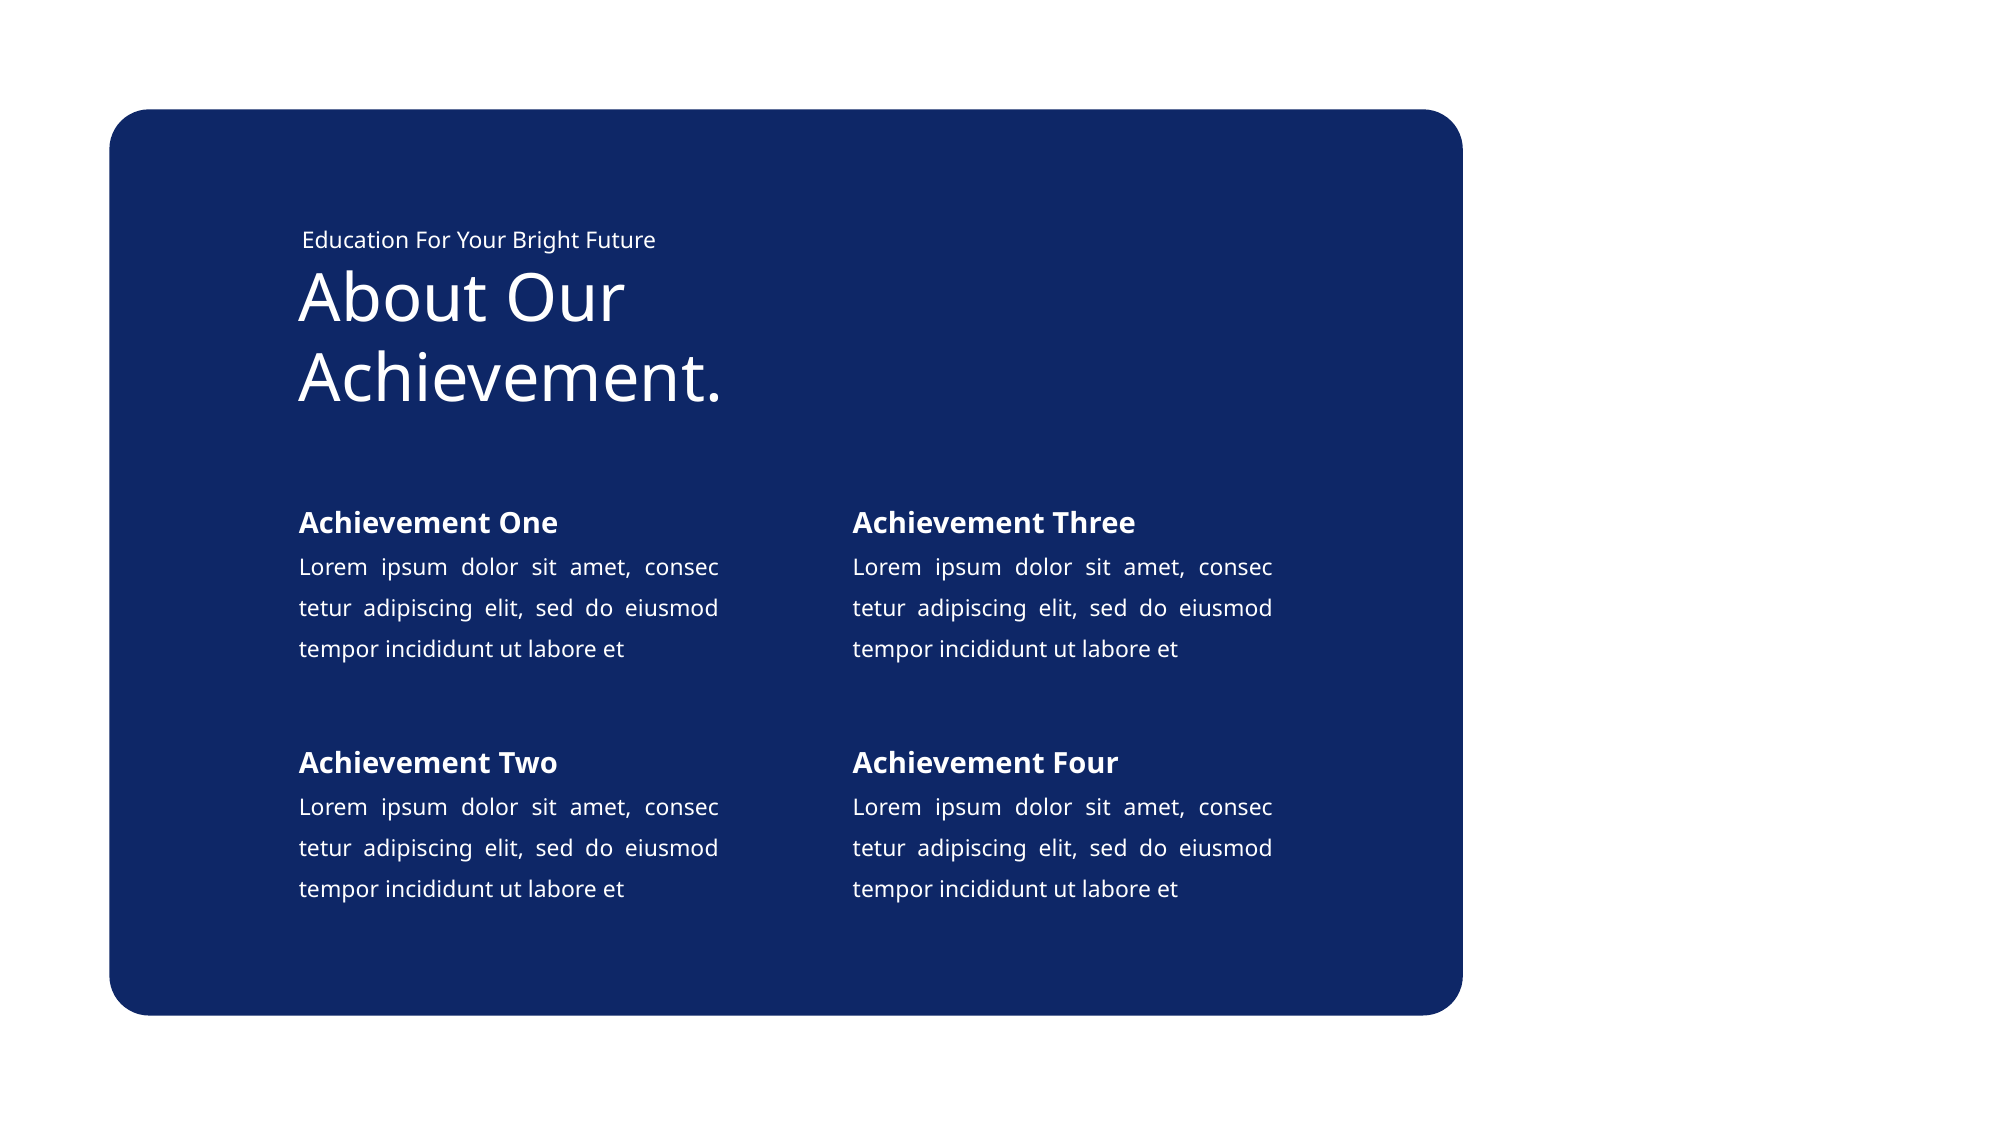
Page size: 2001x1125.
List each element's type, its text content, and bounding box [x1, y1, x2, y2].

text_box Lorem ipsum dolor sit amet, consec tetur adipiscing elit, sed do eiusmod tempor incididunt ut labore et [837, 787, 1146, 910]
text_box Achievement Four [837, 719, 1146, 787]
text_box Education For Your Bright Future [287, 218, 708, 261]
text_box Achievement Three [837, 479, 1146, 547]
text_box [108, 108, 1146, 1017]
text_box About Our Achievement. [283, 247, 897, 423]
picture [1146, 0, 2000, 1125]
text_box Achievement One [283, 479, 644, 547]
text_box Achievement Two [283, 719, 644, 787]
text_box Lorem ipsum dolor sit amet, consec tetur adipiscing elit, sed do eiusmod tempor incididunt ut labore et [283, 771, 735, 910]
text_box Lorem ipsum dolor sit amet, consec tetur adipiscing elit, sed do eiusmod tempor incididunt ut labore et [283, 530, 735, 670]
text_box Lorem ipsum dolor sit amet, consec tetur adipiscing elit, sed do eiusmod tempor incididunt ut labore et [837, 547, 1146, 670]
